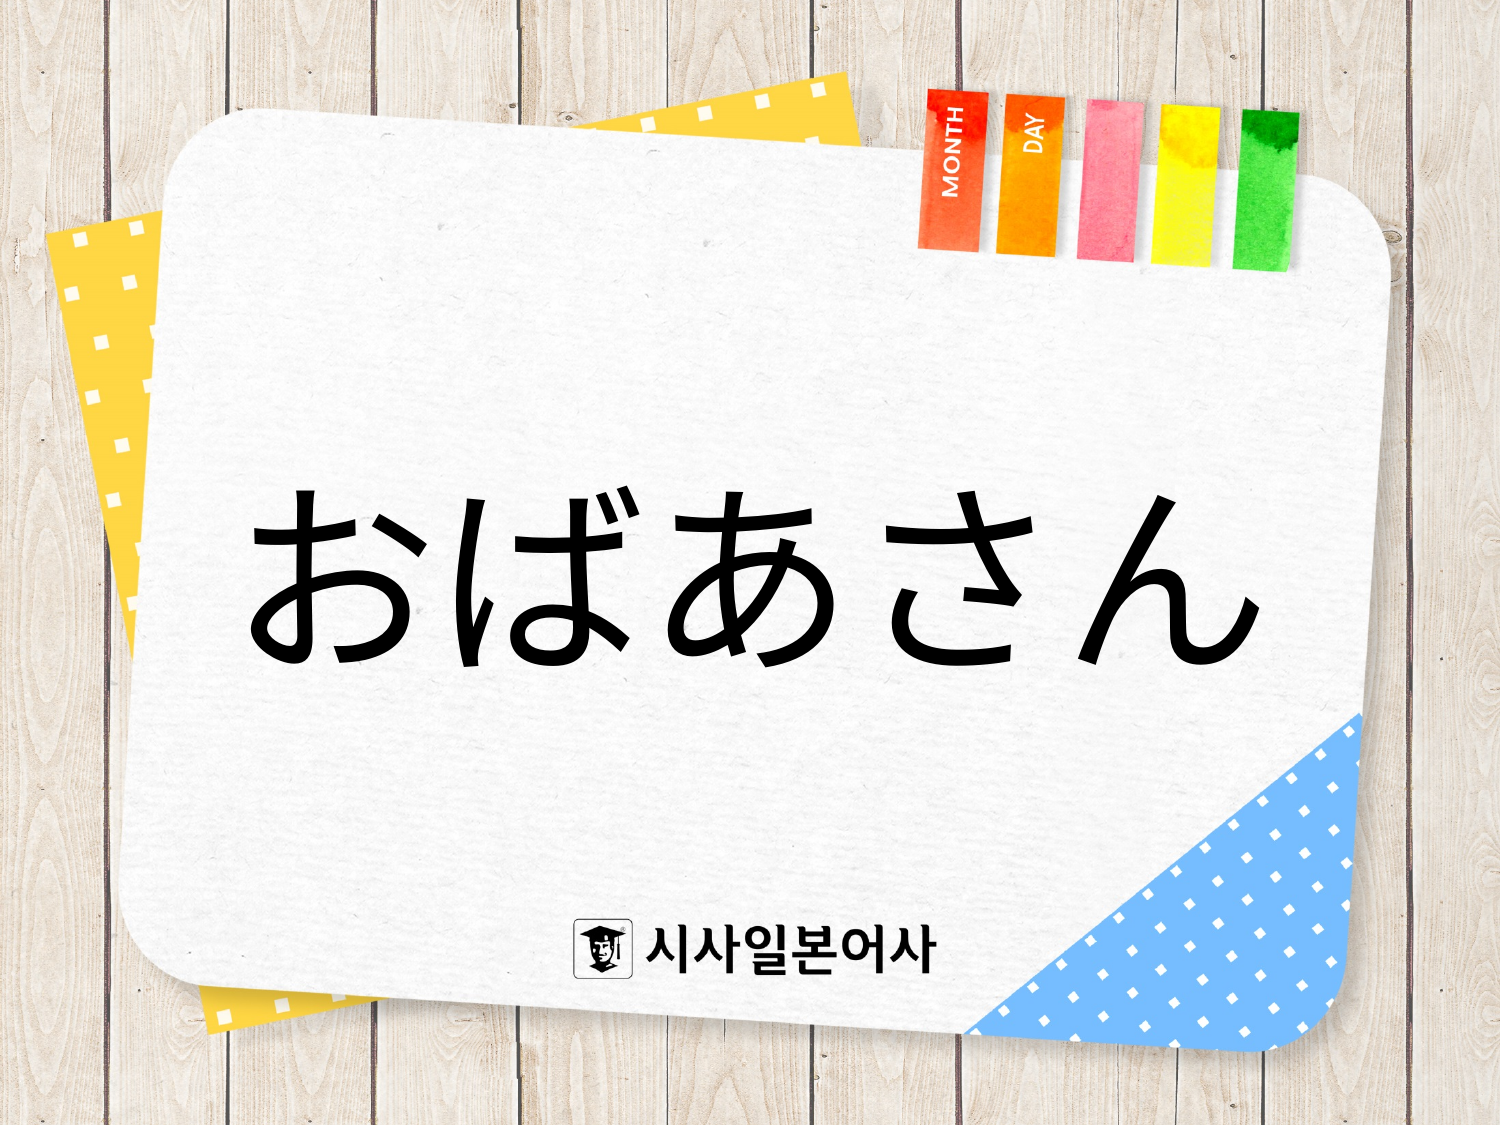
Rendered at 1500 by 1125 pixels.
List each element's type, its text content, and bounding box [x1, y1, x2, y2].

title おばあさん [75, 338, 1425, 811]
picture [0, 0, 1500, 1125]
